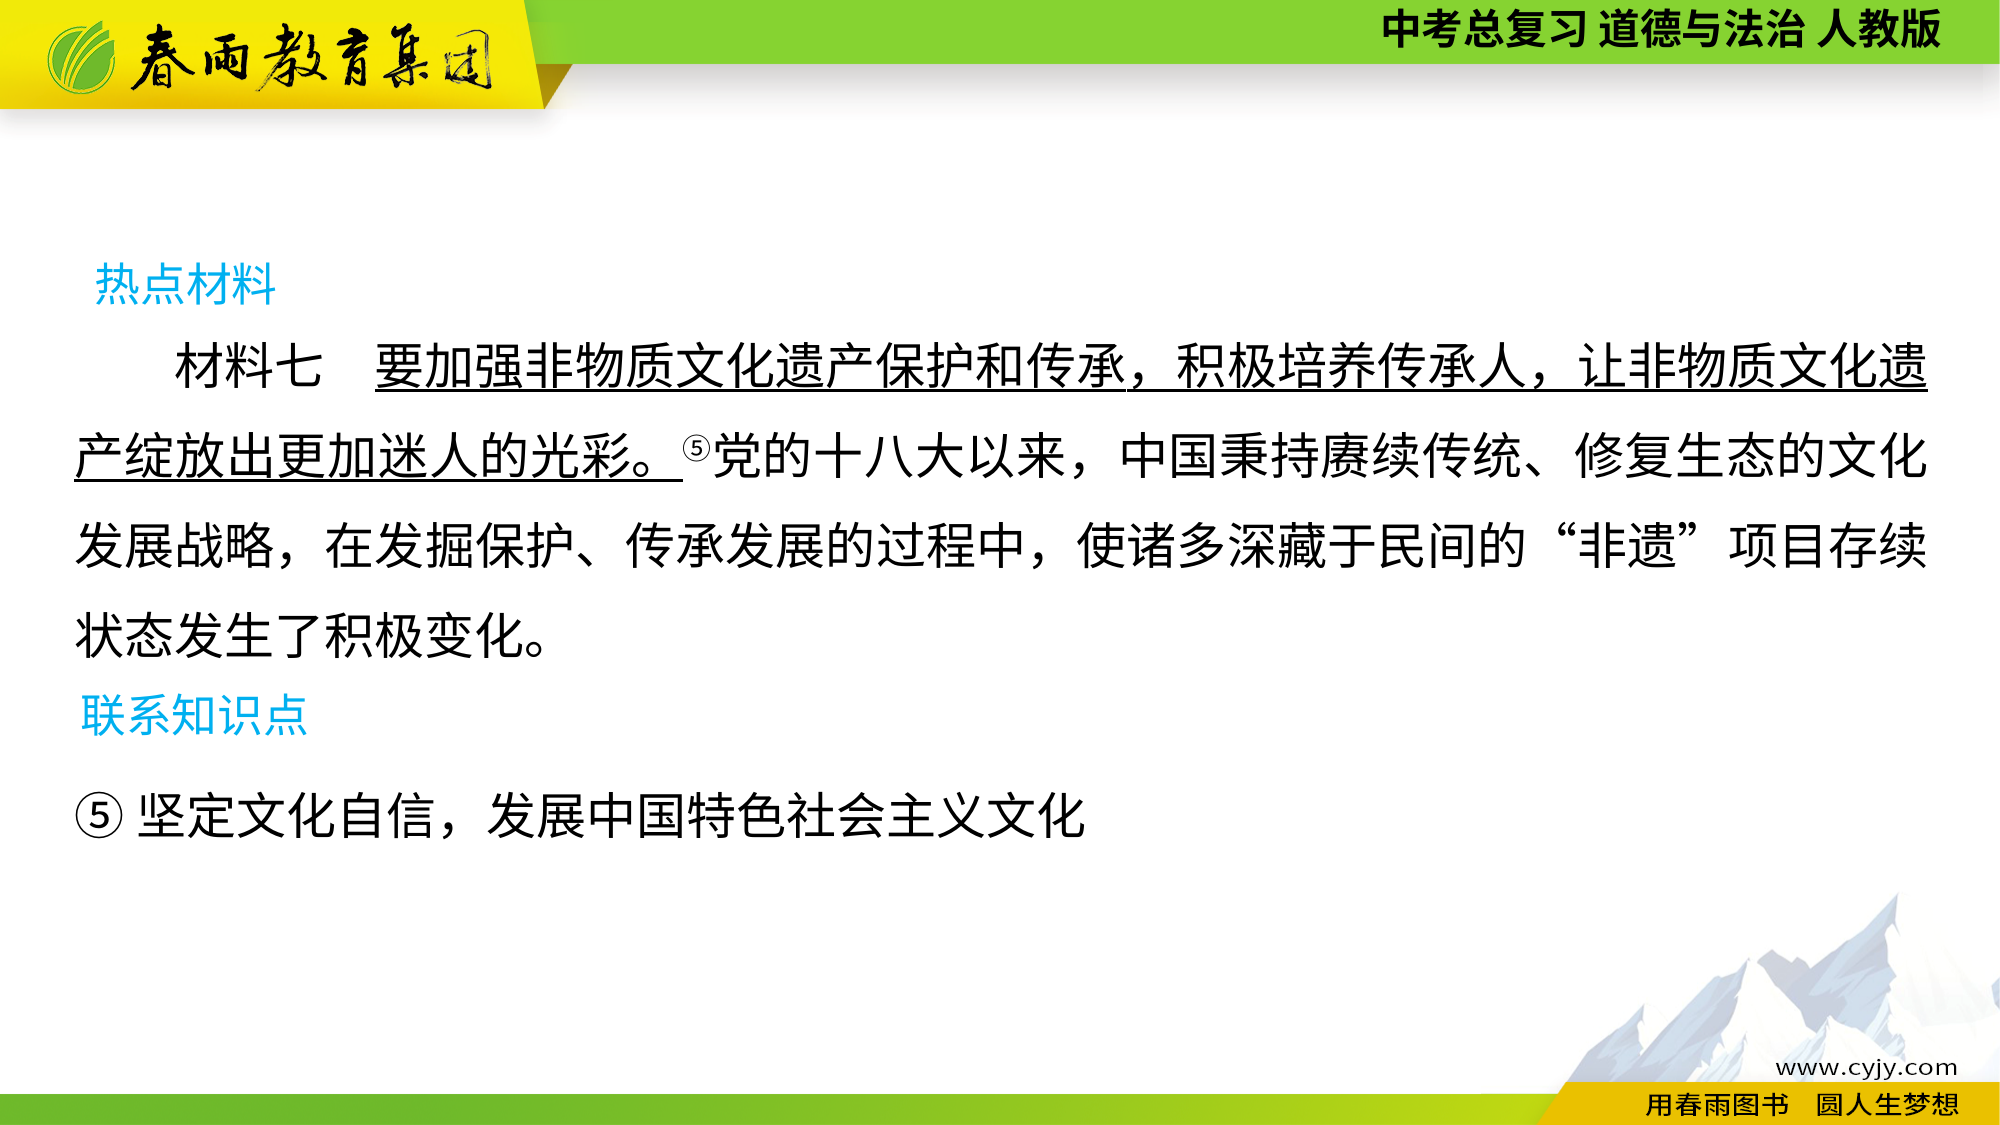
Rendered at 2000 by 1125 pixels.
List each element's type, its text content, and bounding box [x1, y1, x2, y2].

picture [0, 0, 2000, 1125]
text_box 热点材料 [79, 248, 293, 318]
text_box 联系知识点 [65, 679, 325, 750]
list 材料七 要加强非物质文化遗产保护和传承，积极培养传承人，让非物质文化遗产绽放出更加迷人的光彩。⑤党的十八大以来，中国秉持赓续传统、修复生态的文化发展战略，在发掘保护、传承发展的过程中，使诸多深藏于民间的“非遗”项目存续状态发生了积极变化。 ⑤坚定文化自信，发展中国特色社会主义文化 [59, 297, 1944, 858]
